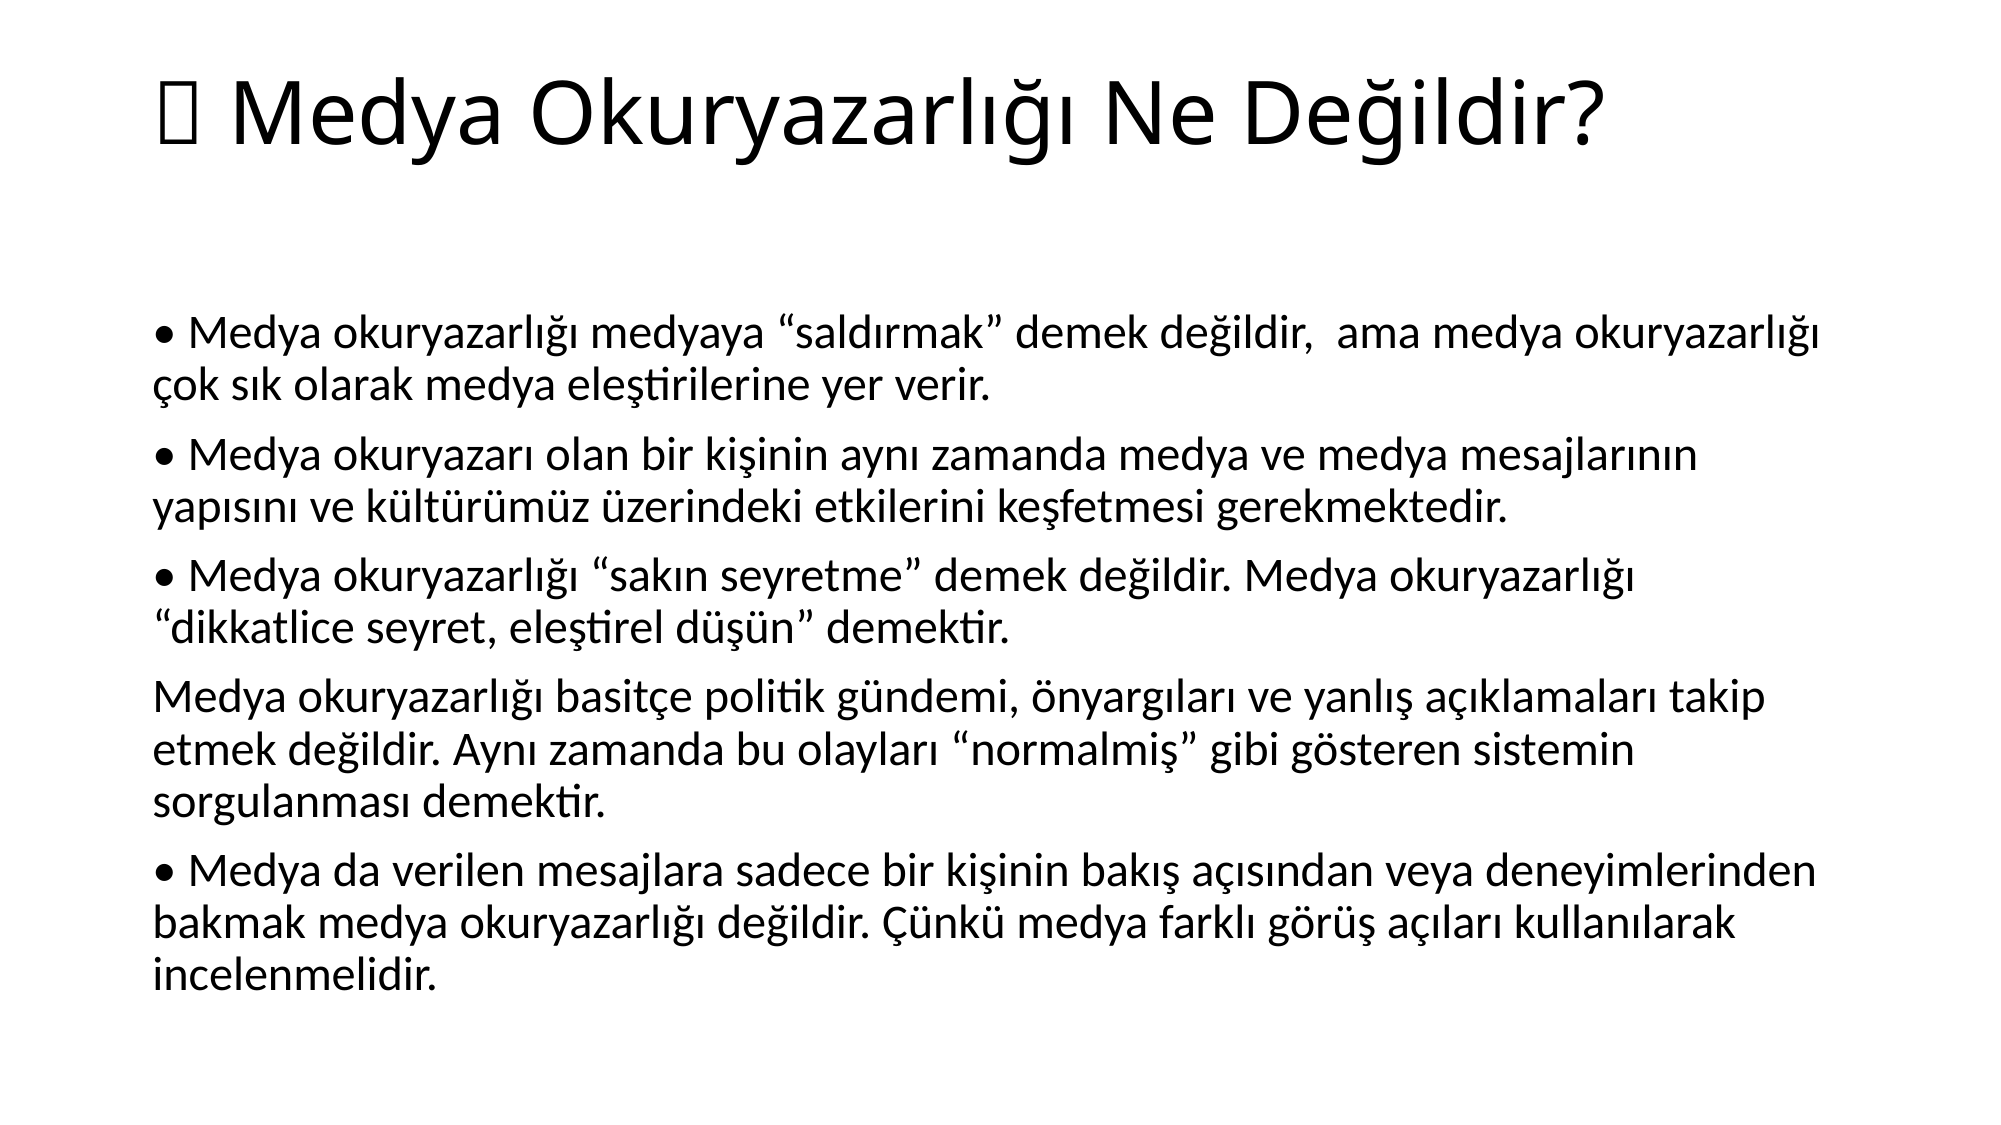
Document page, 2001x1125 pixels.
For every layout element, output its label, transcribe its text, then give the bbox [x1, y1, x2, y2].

list • Medya okuryazarlığı medyaya “saldırmak” demek değildir, ama medya okuryazarlığı çok sık olarak medya eleştirilerine yer verir. • Medya okuryazarı olan bir kişinin aynı zamanda medya ve medya mesajlarının yapısını ve kültürümüz üzerindeki etkilerini keşfetmesi gerekmektedir. • Medya okuryazarlığı “sakın seyretme” demek değildir. Medya okuryazarlığı “dikkatlice seyret, eleştirel düşün” demektir. Medya okuryazarlığı basitçe politik gündemi, önyargıları ve yanlış açıklamaları takip etmek değildir. Aynı zamanda bu olayları “normalmiş” gibi gösteren sistemin sorgulanması demektir. • Medya da verilen mesajlara sadece bir kişinin bakış açısından veya deneyimlerinden bakmak medya okuryazarlığı değildir. Çünkü medya farklı görüş açıları kullanılarak incelenmelidir. [137, 299, 1863, 1014]
title 📌 Medya Okuryazarlığı Ne Değildir? [137, 59, 1863, 278]
